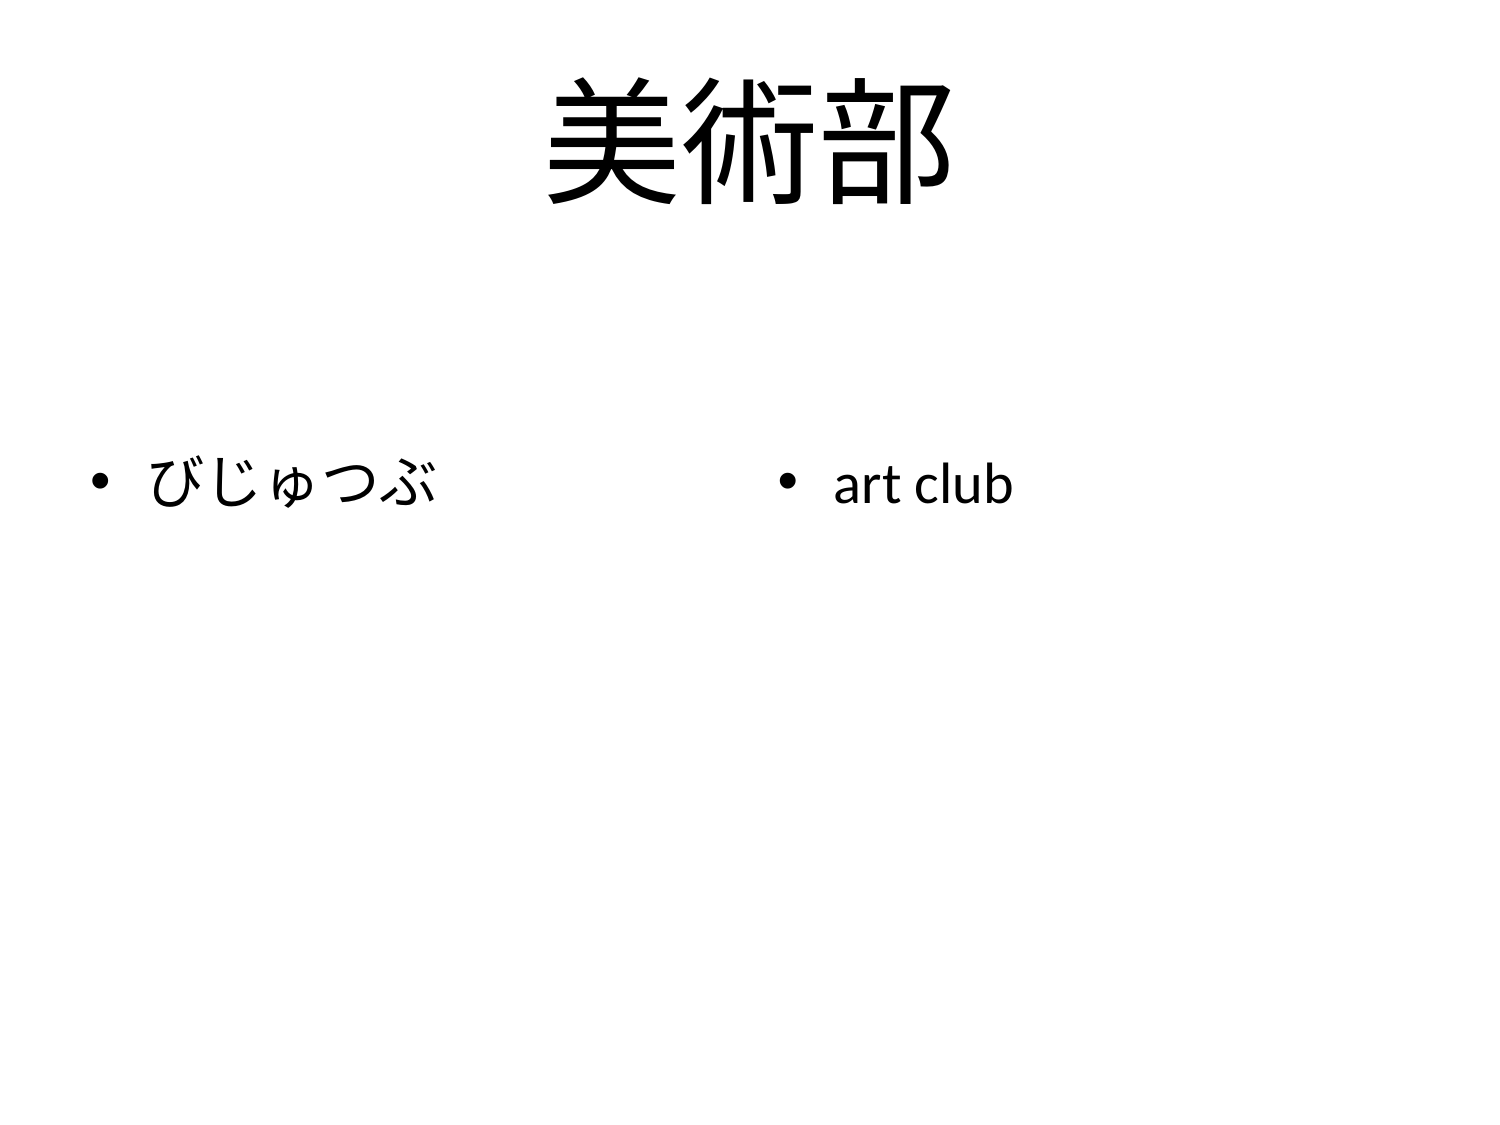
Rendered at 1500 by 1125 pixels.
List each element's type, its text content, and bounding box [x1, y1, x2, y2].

list びじゅつぶ [74, 437, 738, 1006]
list art club [762, 437, 1426, 1006]
title 美術部 [74, 44, 1426, 233]
